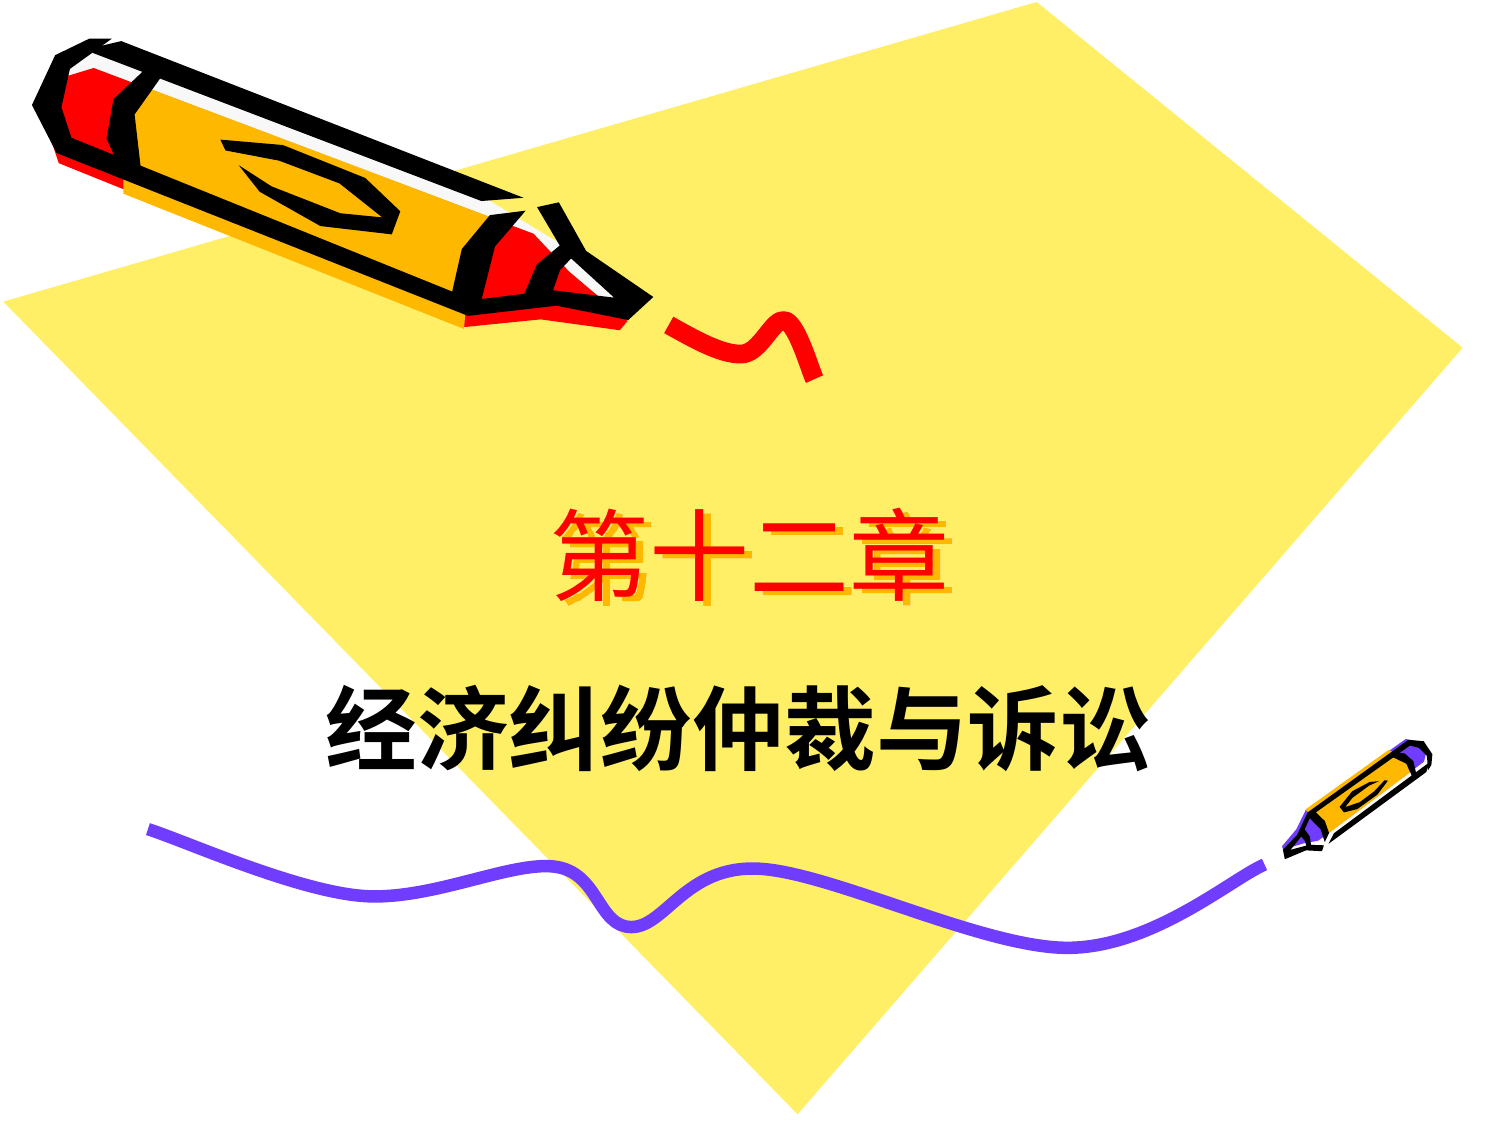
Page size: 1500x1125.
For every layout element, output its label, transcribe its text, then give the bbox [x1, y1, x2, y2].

subtitle 经济纠纷仲裁与诉讼 [253, 664, 1244, 830]
title 第十二章 [224, 247, 1276, 622]
